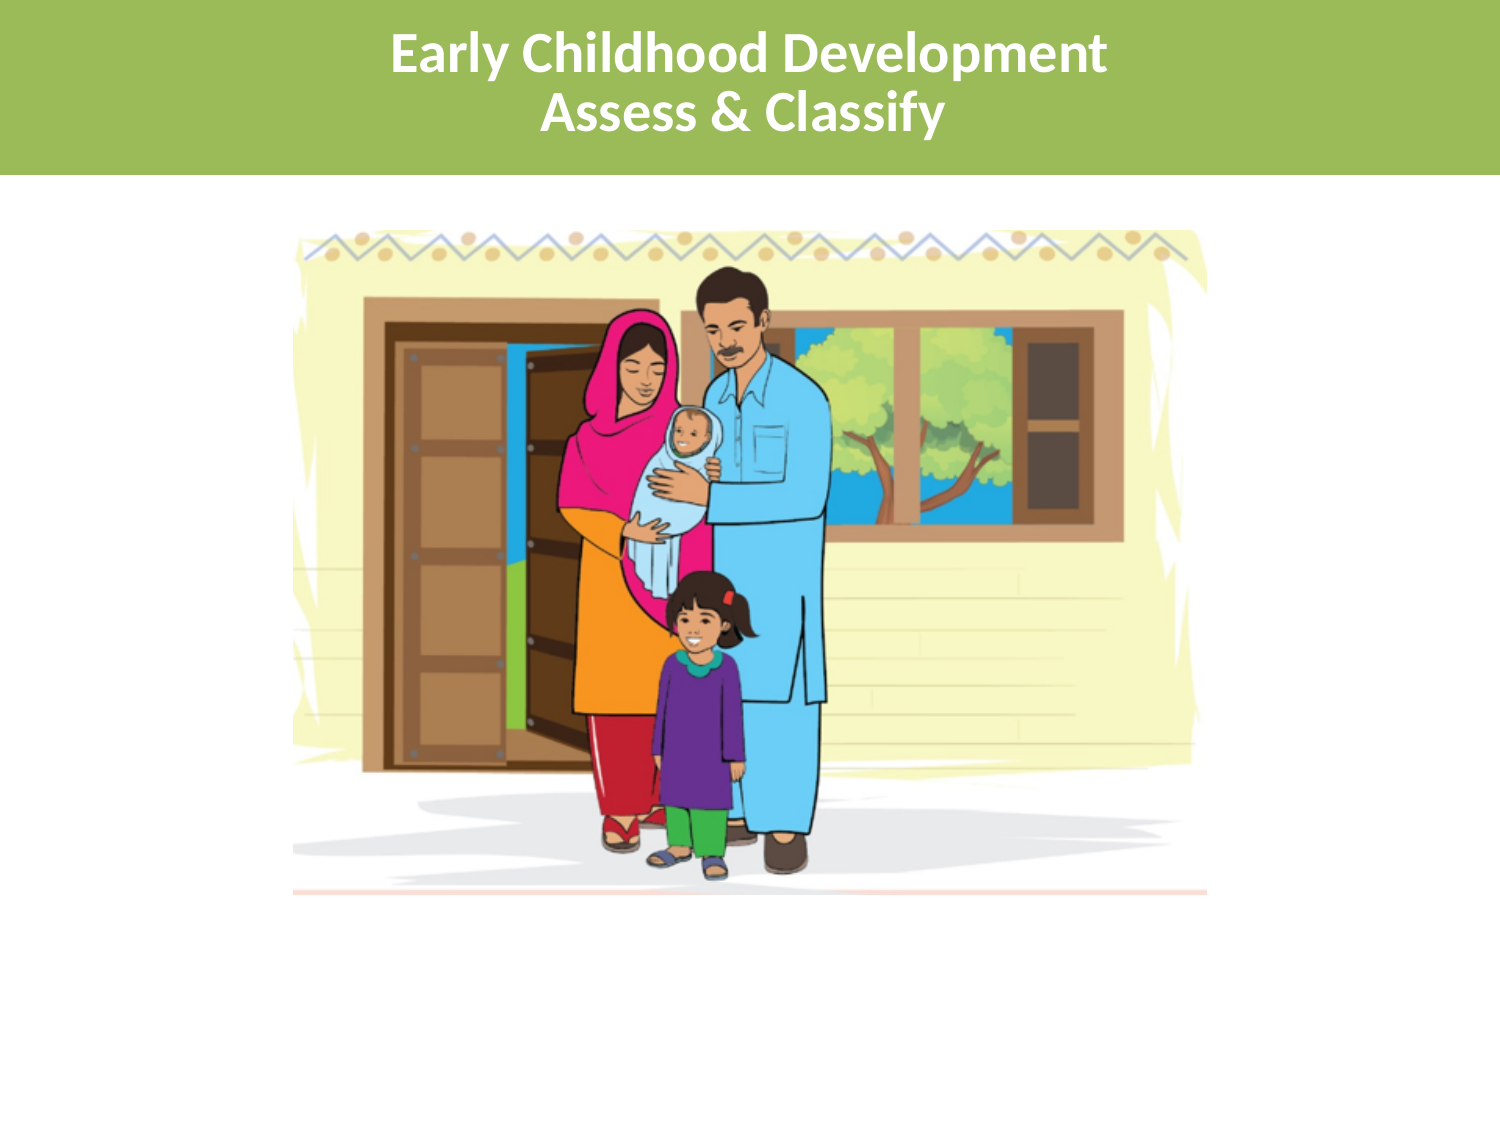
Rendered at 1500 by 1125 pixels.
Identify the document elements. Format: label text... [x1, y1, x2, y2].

text_box Early Childhood Development Assess & Classify [0, 0, 1500, 175]
picture [293, 230, 1207, 895]
